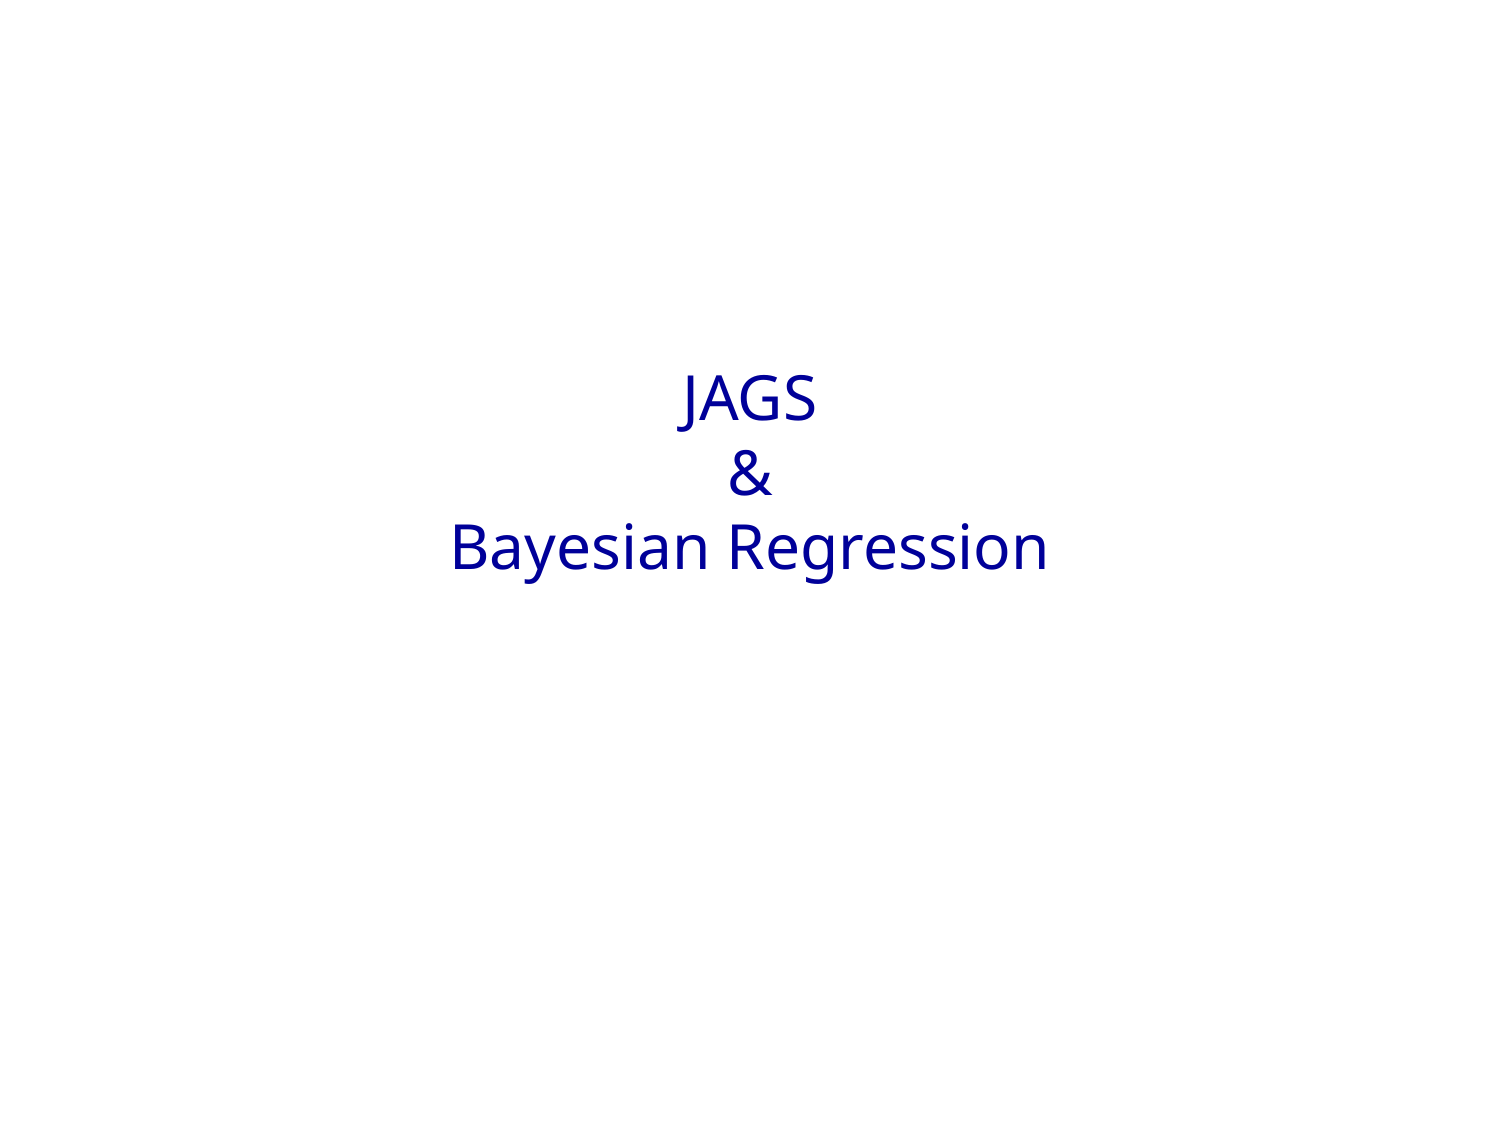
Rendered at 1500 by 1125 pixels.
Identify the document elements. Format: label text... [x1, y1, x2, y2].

title JAGS & Bayesian Regression [112, 349, 1388, 591]
